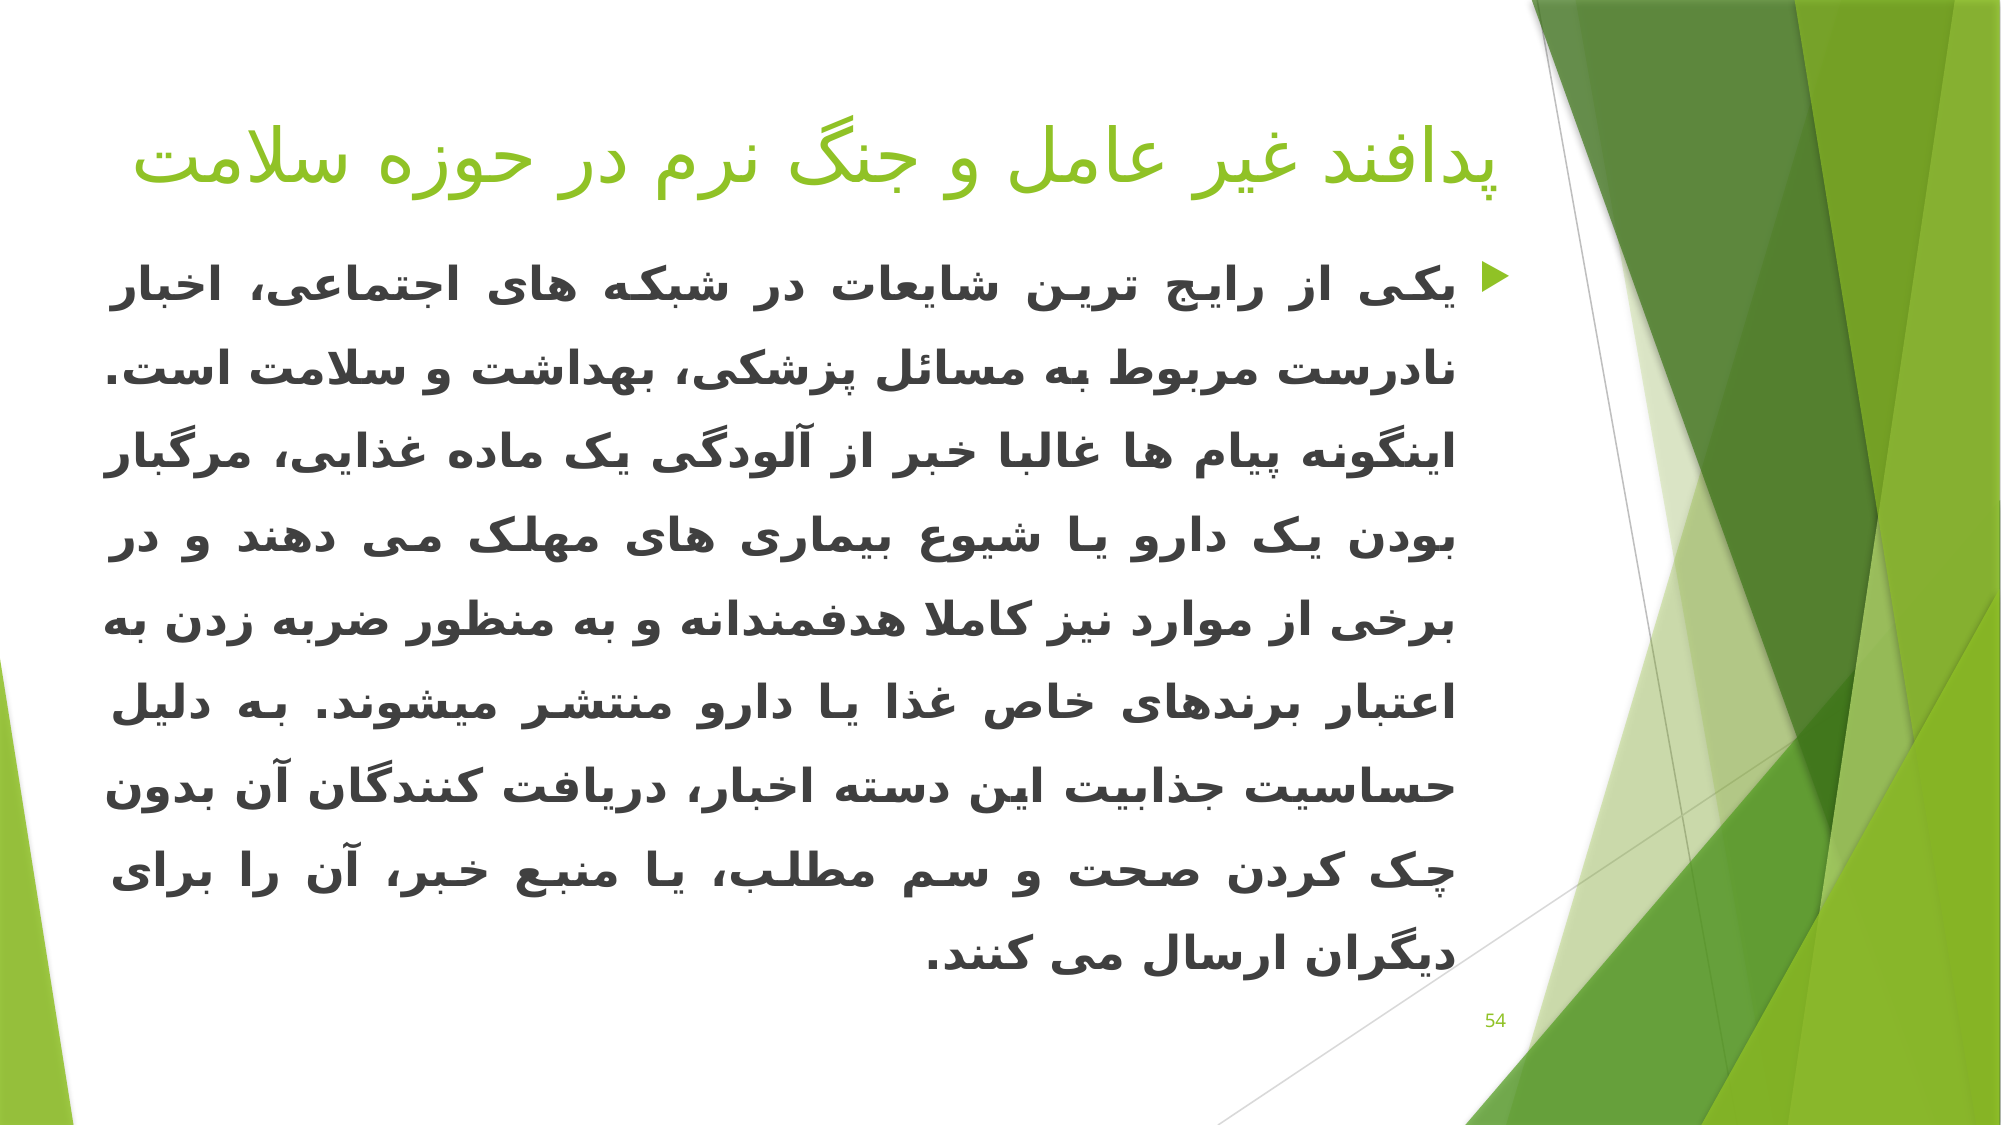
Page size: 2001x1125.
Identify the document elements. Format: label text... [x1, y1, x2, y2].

slide_number 54 [1409, 991, 1522, 1051]
list یکی از رايج ترين شايعات در شبکه های اجتماعی، اخبار نادرست مربوط به مسائل پزشکی، بهداشت و سلامت است. اينگونه پيام ها غالبا خبر از آلودگی يک ماده غذايی، مرگبار بودن يک دارو يا شيوع بيماری های مهلک می دهند و در برخی از موارد نيز کاملا هدفمندانه و به منظور ضربه زدن به اعتبار برندهای خاص غذا يا دارو منتشر ميشوند. به دليل حساسيت جذابيت اين دسته اخبار، دريافت کنندگان آن بدون چک کردن صحت و سم مطلب، يا منبع خبر، آن را برای ديگران ارسال می کنند. [87, 218, 1522, 991]
title پدافند غیر عامل و جنگ نرم در حوزه سلامت [111, 99, 1522, 218]
